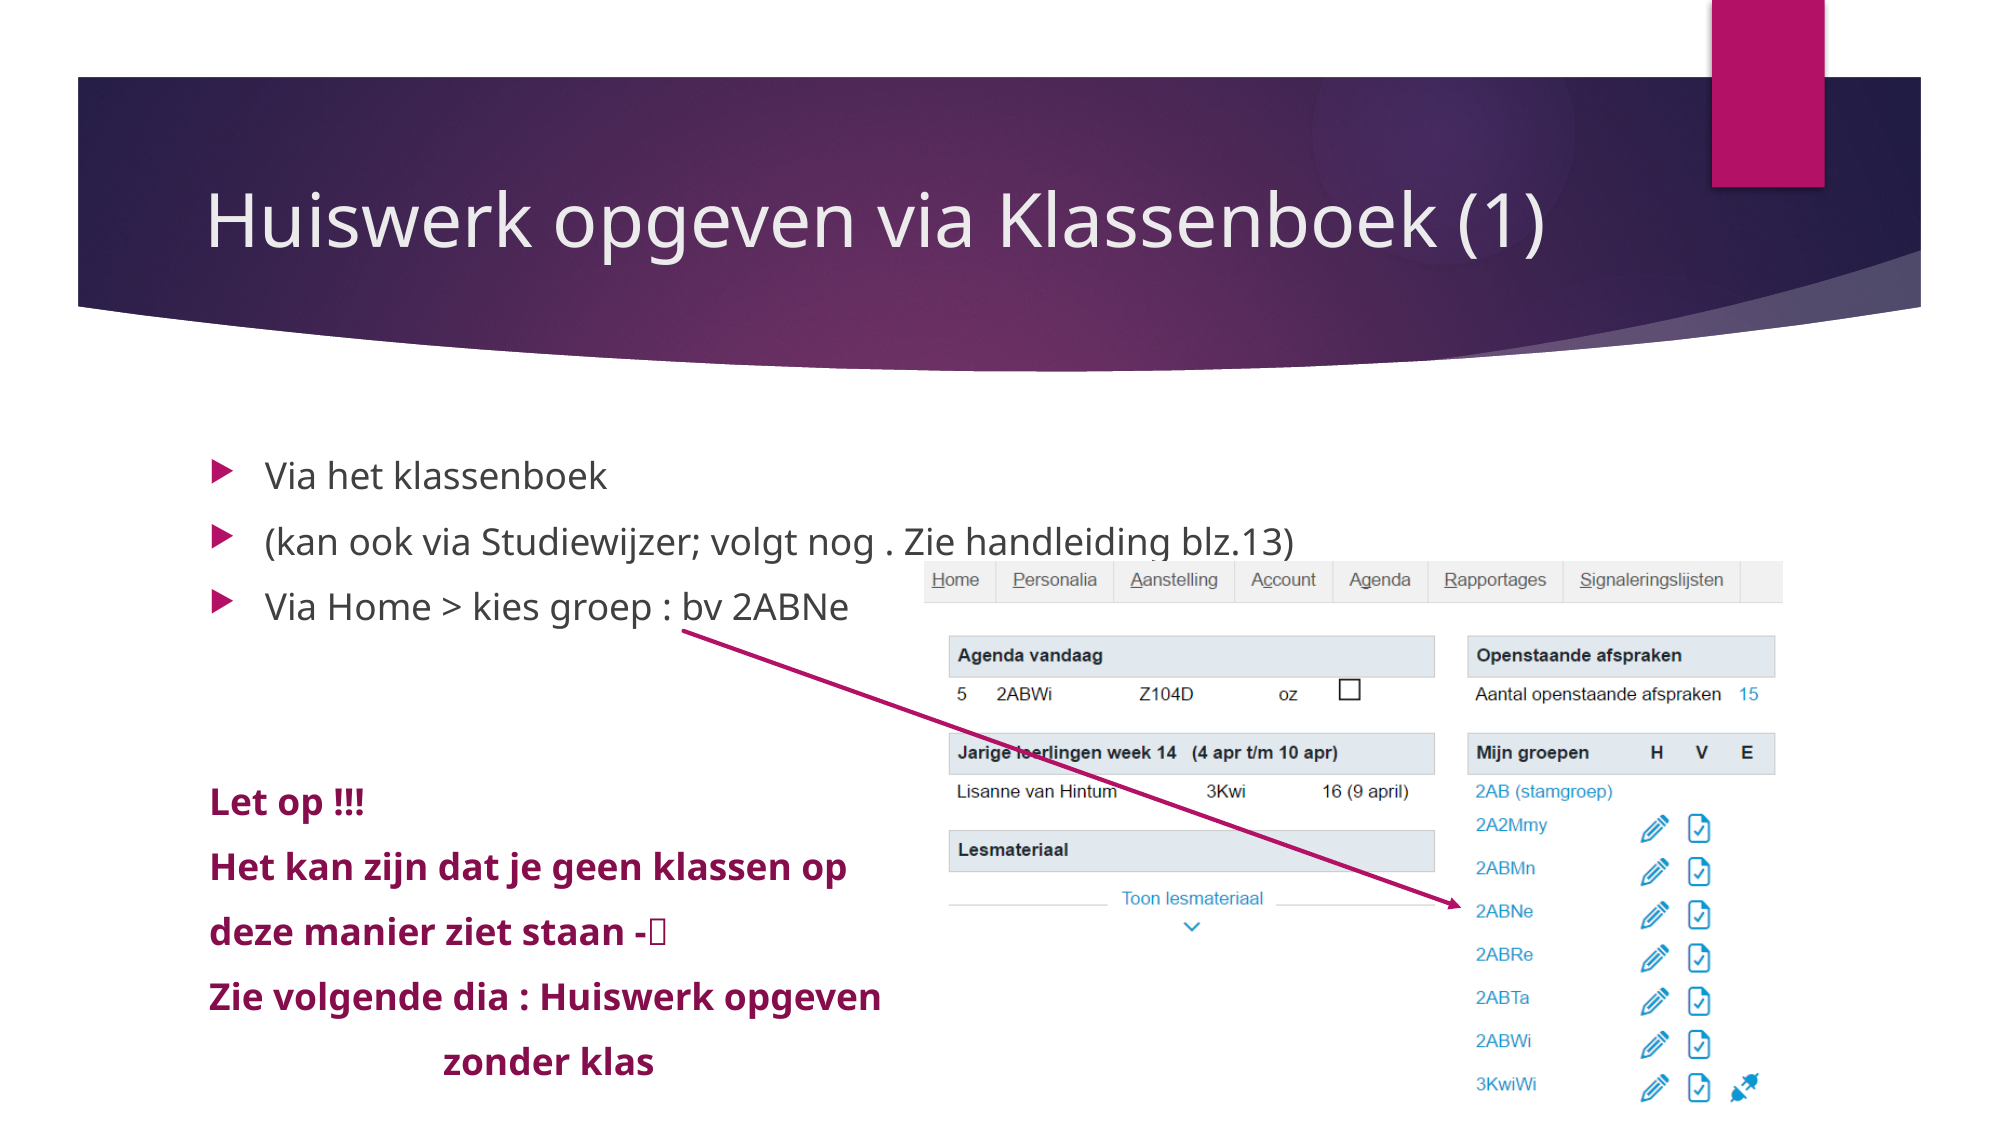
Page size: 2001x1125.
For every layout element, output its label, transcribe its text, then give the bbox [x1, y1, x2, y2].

picture [924, 561, 1783, 1125]
list Via het klassenboek (kan ook via Studiewijzer; volgt nog . Zie handleiding blz.13) Via Home > kies groep : bv 2ABNe Let op !!! Het kan zijn dat je geen klassen op deze manier ziet staan - Zie volgende dia : Huiswerk opgeven zonder klas [194, 445, 1898, 1095]
title Huiswerk opgeven via Klassenboek (1) [189, 159, 1627, 276]
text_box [683, 630, 1462, 908]
